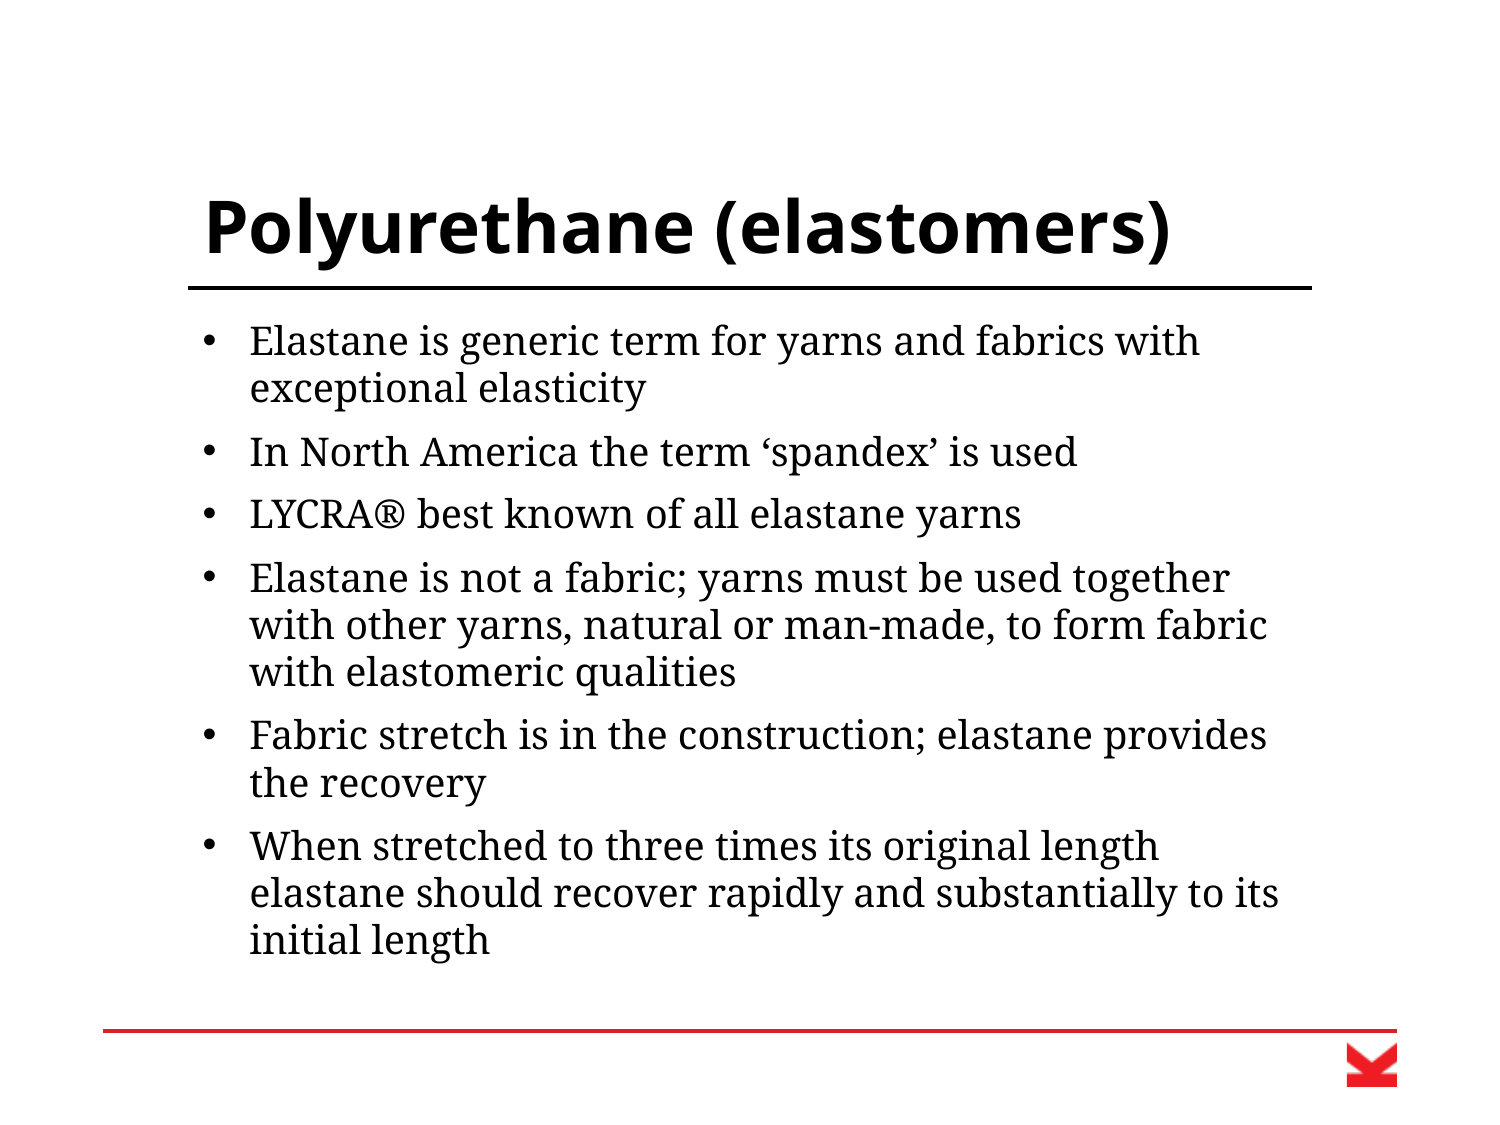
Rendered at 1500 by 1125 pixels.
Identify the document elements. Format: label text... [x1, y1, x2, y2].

title Polyurethane (elastomers) [188, 59, 1312, 278]
subtitle Elastane is generic term for yarns and fabrics with exceptional elasticity In North America the term ‘spandex’ is used LYCRA® best known of all elastane yarns Elastane is not a fabric; yarns must be used together with other yarns, natural or man-made, to form fabric with elastomeric qualities Fabric stretch is in the construction; elastane provides the recovery When stretched to three times its original length elastane should recover rapidly and substantially to its initial length [187, 308, 1313, 987]
